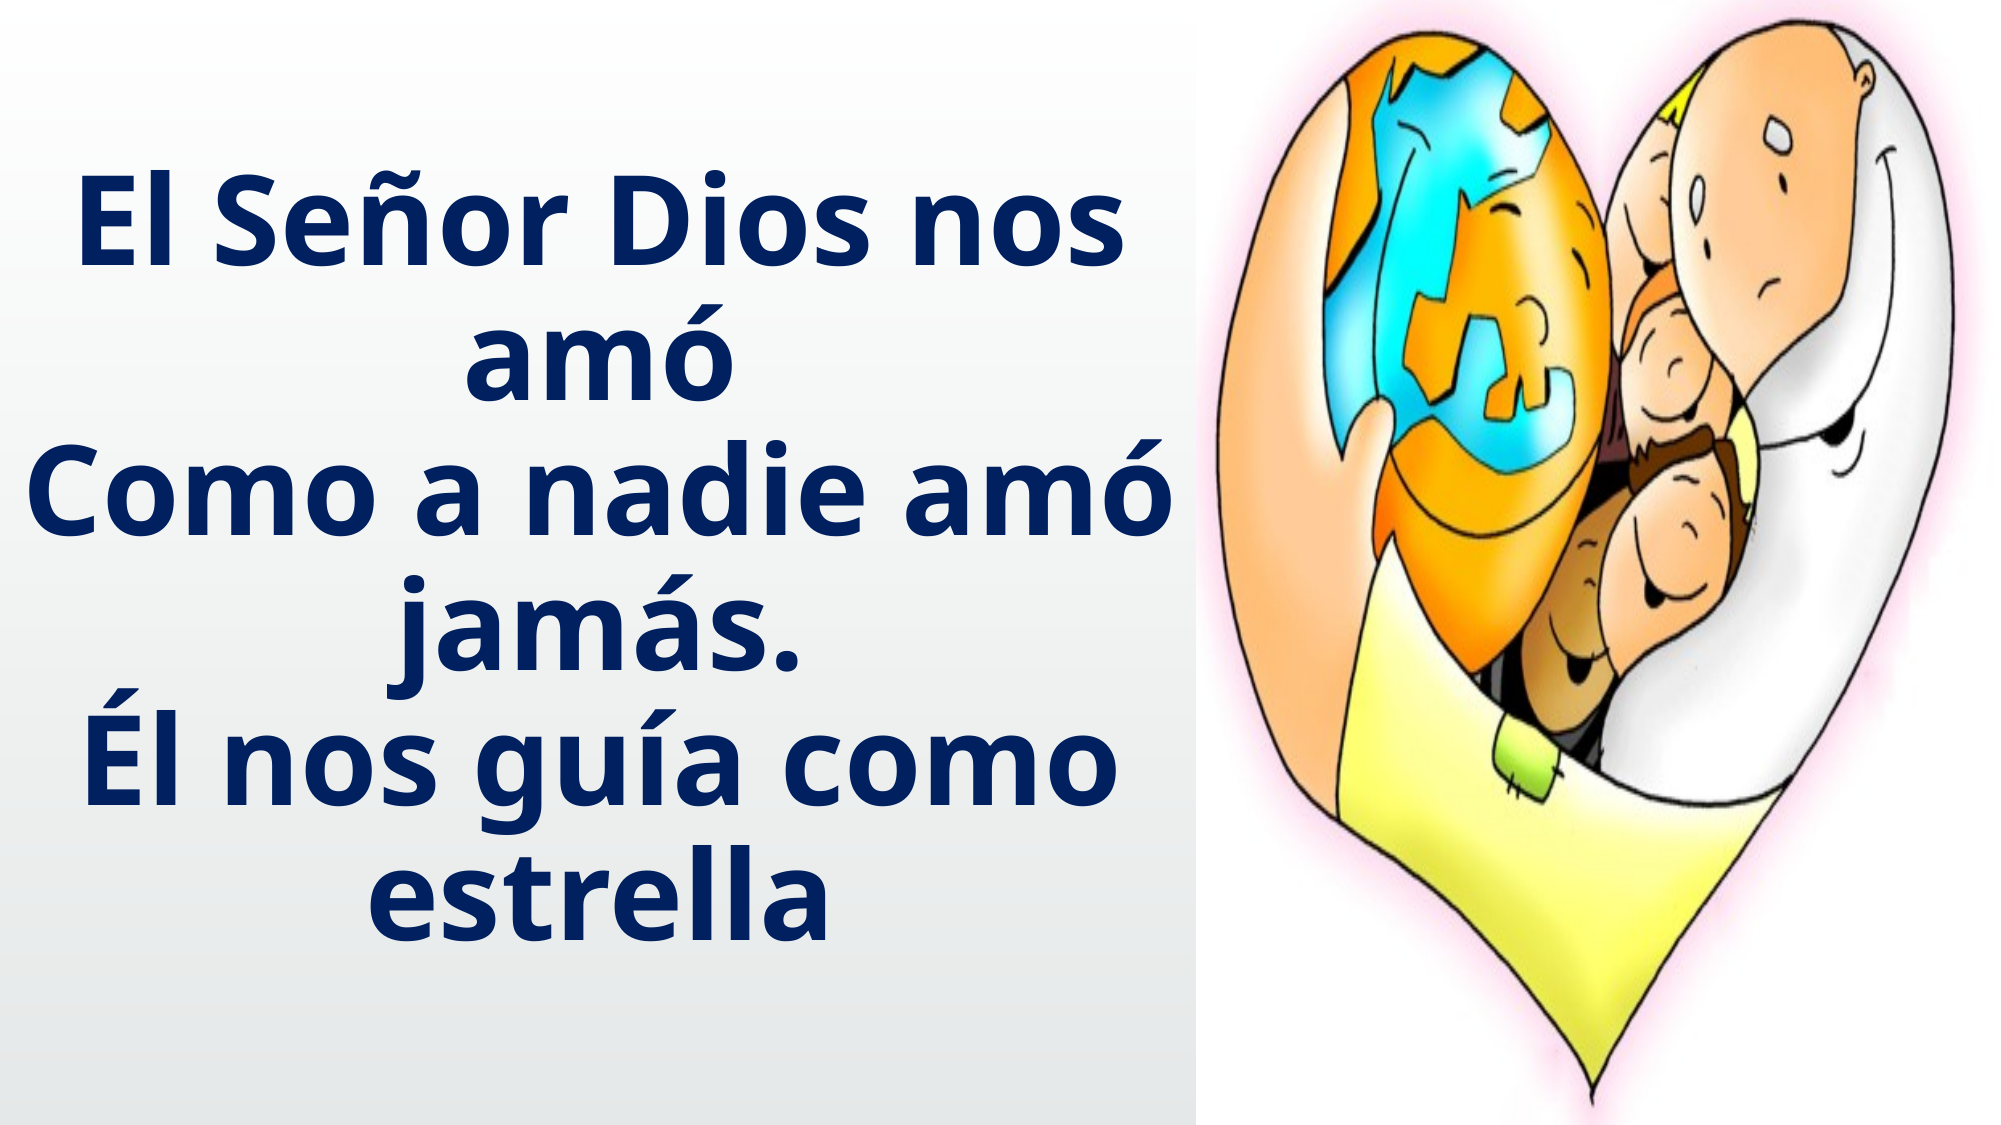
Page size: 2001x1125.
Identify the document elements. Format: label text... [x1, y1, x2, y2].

picture [1188, 0, 2000, 1125]
title El Señor Dios nos amó Como a nadie amó jamás. Él nos guía como estrella [0, 0, 1188, 1125]
